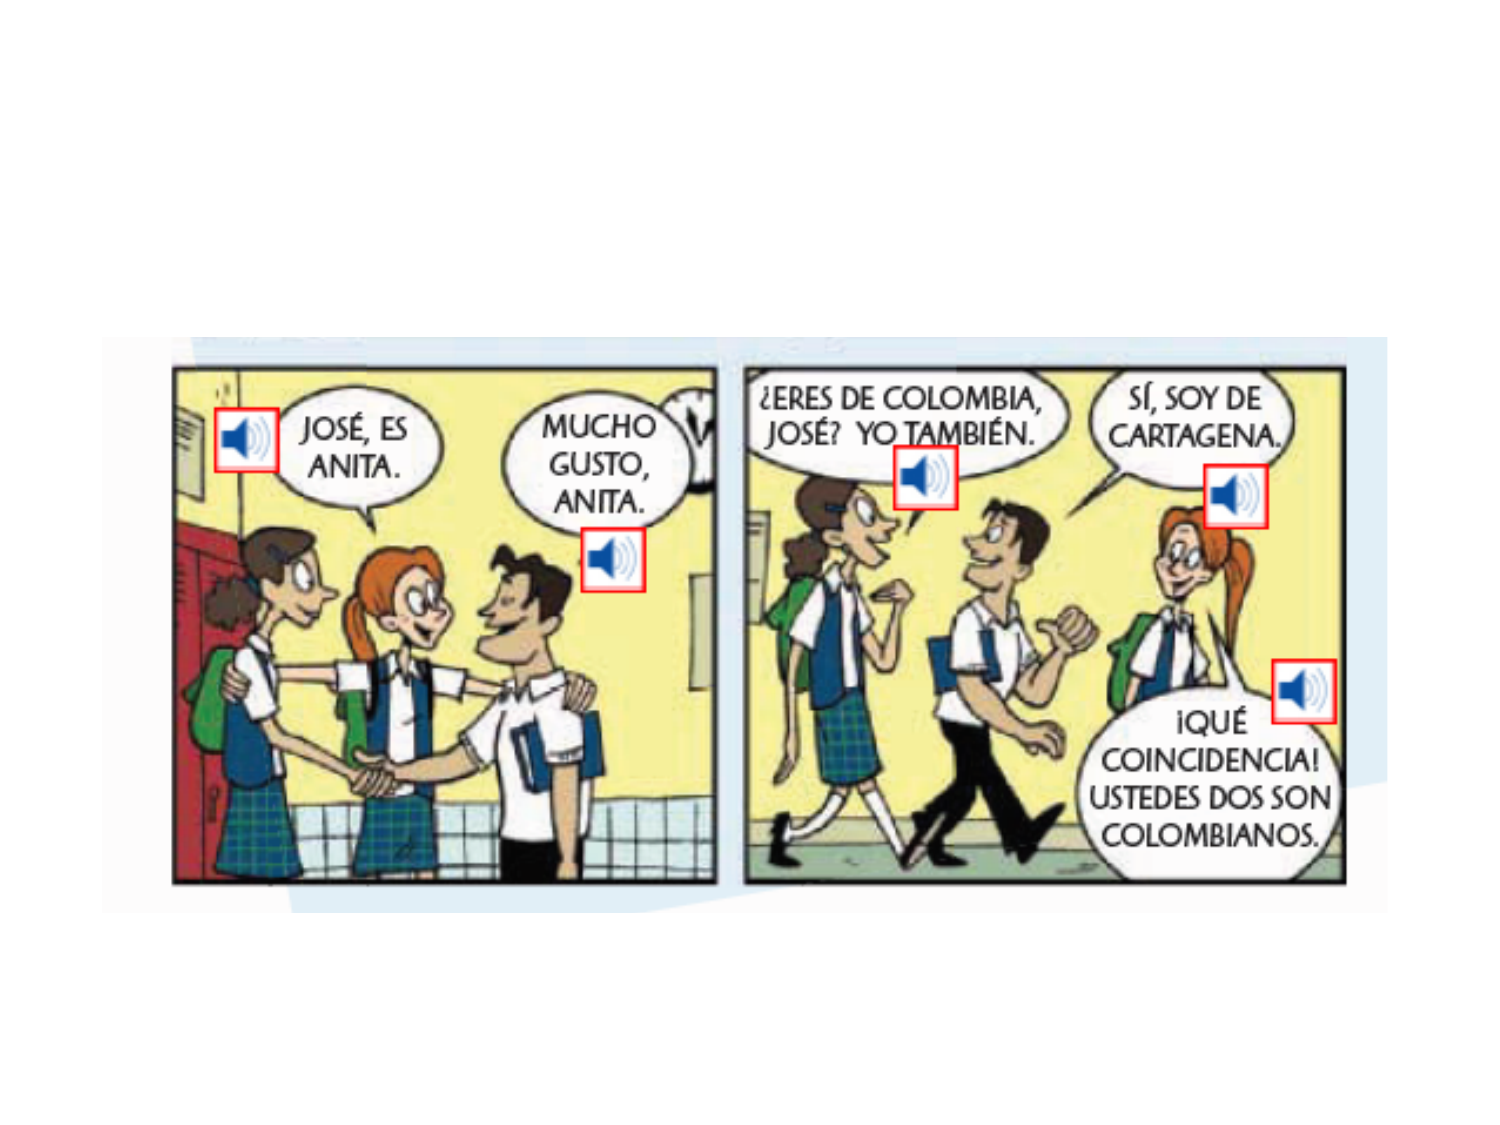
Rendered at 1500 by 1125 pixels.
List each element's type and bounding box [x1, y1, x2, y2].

picture [101, 337, 1388, 913]
